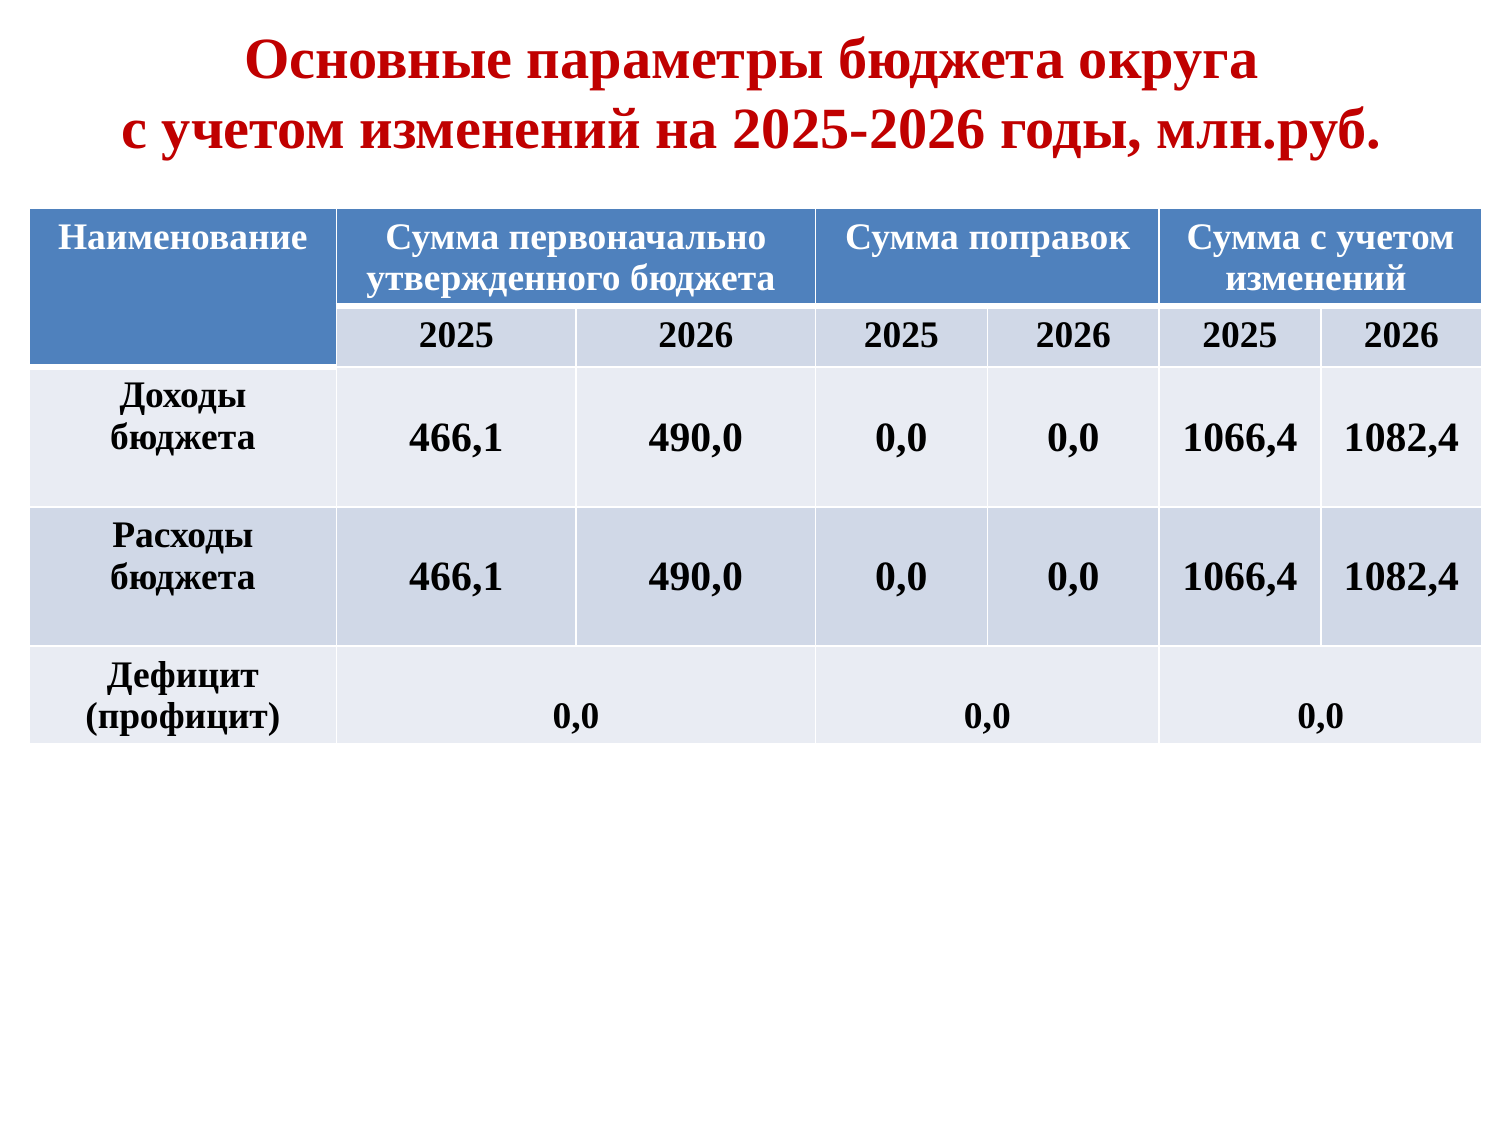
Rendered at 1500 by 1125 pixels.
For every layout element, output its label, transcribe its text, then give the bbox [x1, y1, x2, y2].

table_cell 2026 [577, 309, 815, 366]
table_cell 2025 [816, 309, 987, 366]
title Основные параметры бюджета округа с учетом изменений на 2025-2026 годы, млн.руб. [37, 24, 1466, 155]
table_cell Дефицит (профицит) [30, 647, 336, 743]
table_header Сумма первоначально утвержденного бюджета [337, 209, 815, 303]
table_cell 2025 [337, 309, 575, 366]
table_cell Доходы бюджета [30, 370, 336, 506]
table_cell 0,0 [337, 647, 815, 743]
table_cell 0,0 [988, 368, 1158, 506]
table_cell 1082,4 [1322, 368, 1481, 506]
table_cell 466,1 [337, 368, 575, 506]
table_cell 0,0 [816, 647, 1158, 743]
table_cell 1066,4 [1160, 508, 1320, 645]
table_cell 2026 [1322, 309, 1481, 366]
table_header Сумма поправок [816, 209, 1158, 303]
table_cell 466,1 [337, 508, 575, 645]
table_cell 0,0 [816, 508, 987, 645]
table_header Сумма с учетом изменений [1160, 209, 1481, 303]
table_cell 0,0 [1160, 647, 1481, 743]
table_cell 0,0 [988, 508, 1158, 645]
table_cell 490,0 [577, 368, 815, 506]
table_cell 1082,4 [1322, 508, 1481, 645]
table_cell 2026 [988, 309, 1158, 366]
table_cell 0,0 [816, 368, 987, 506]
table_cell 490,0 [577, 508, 815, 645]
table_cell 2025 [1160, 309, 1320, 366]
table_cell 1066,4 [1160, 368, 1320, 506]
table_header Наименование [30, 209, 336, 364]
table_cell Расходы бюджета [30, 508, 336, 645]
